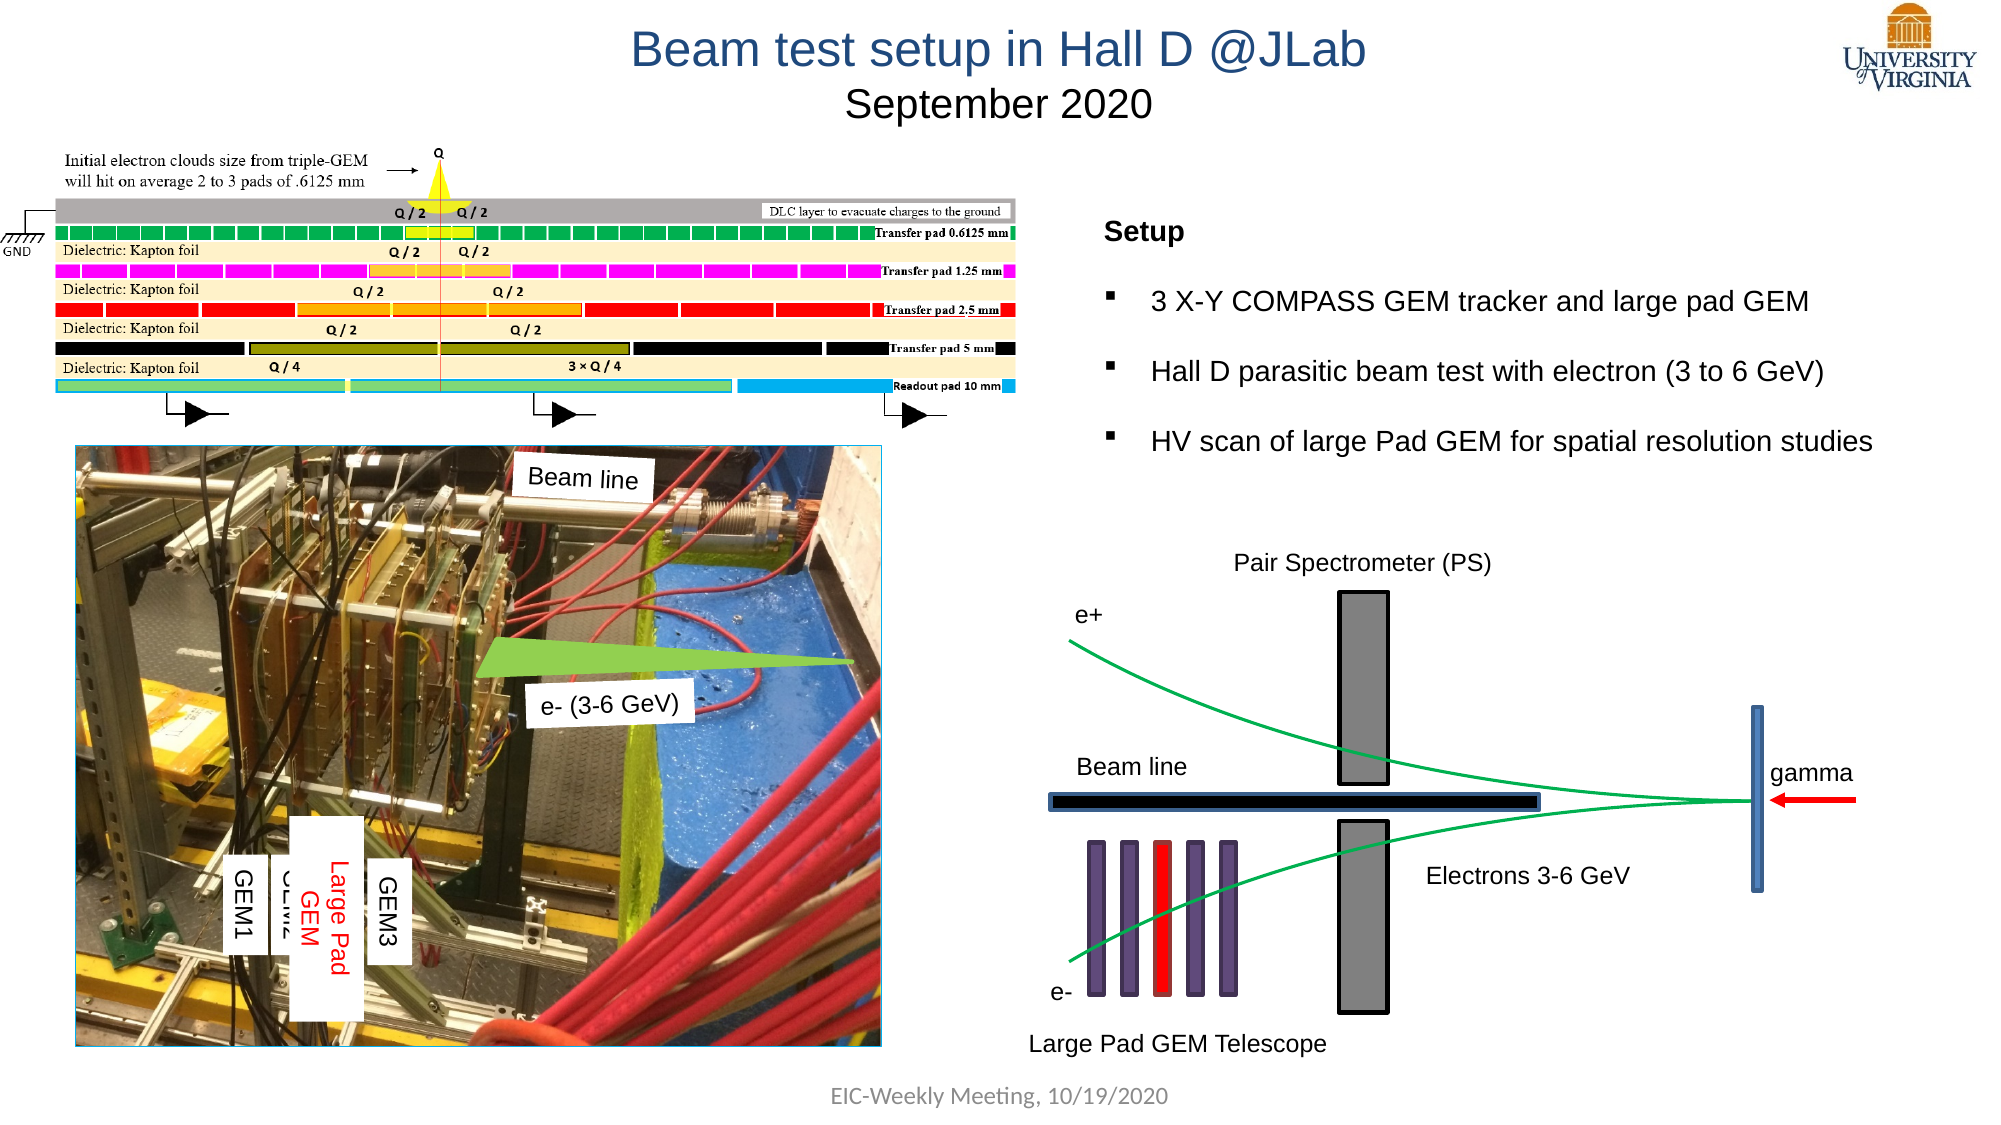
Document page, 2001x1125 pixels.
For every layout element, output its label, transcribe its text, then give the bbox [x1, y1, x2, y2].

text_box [869, 0, 2000, 1125]
footer EIC-Weekly Meeting, 10/19/2020 [683, 1065, 864, 1125]
picture [0, 136, 1021, 437]
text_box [75, 445, 864, 1047]
text_box Beam test setup in Hall D @JLab September 2020 [0, 0, 864, 135]
